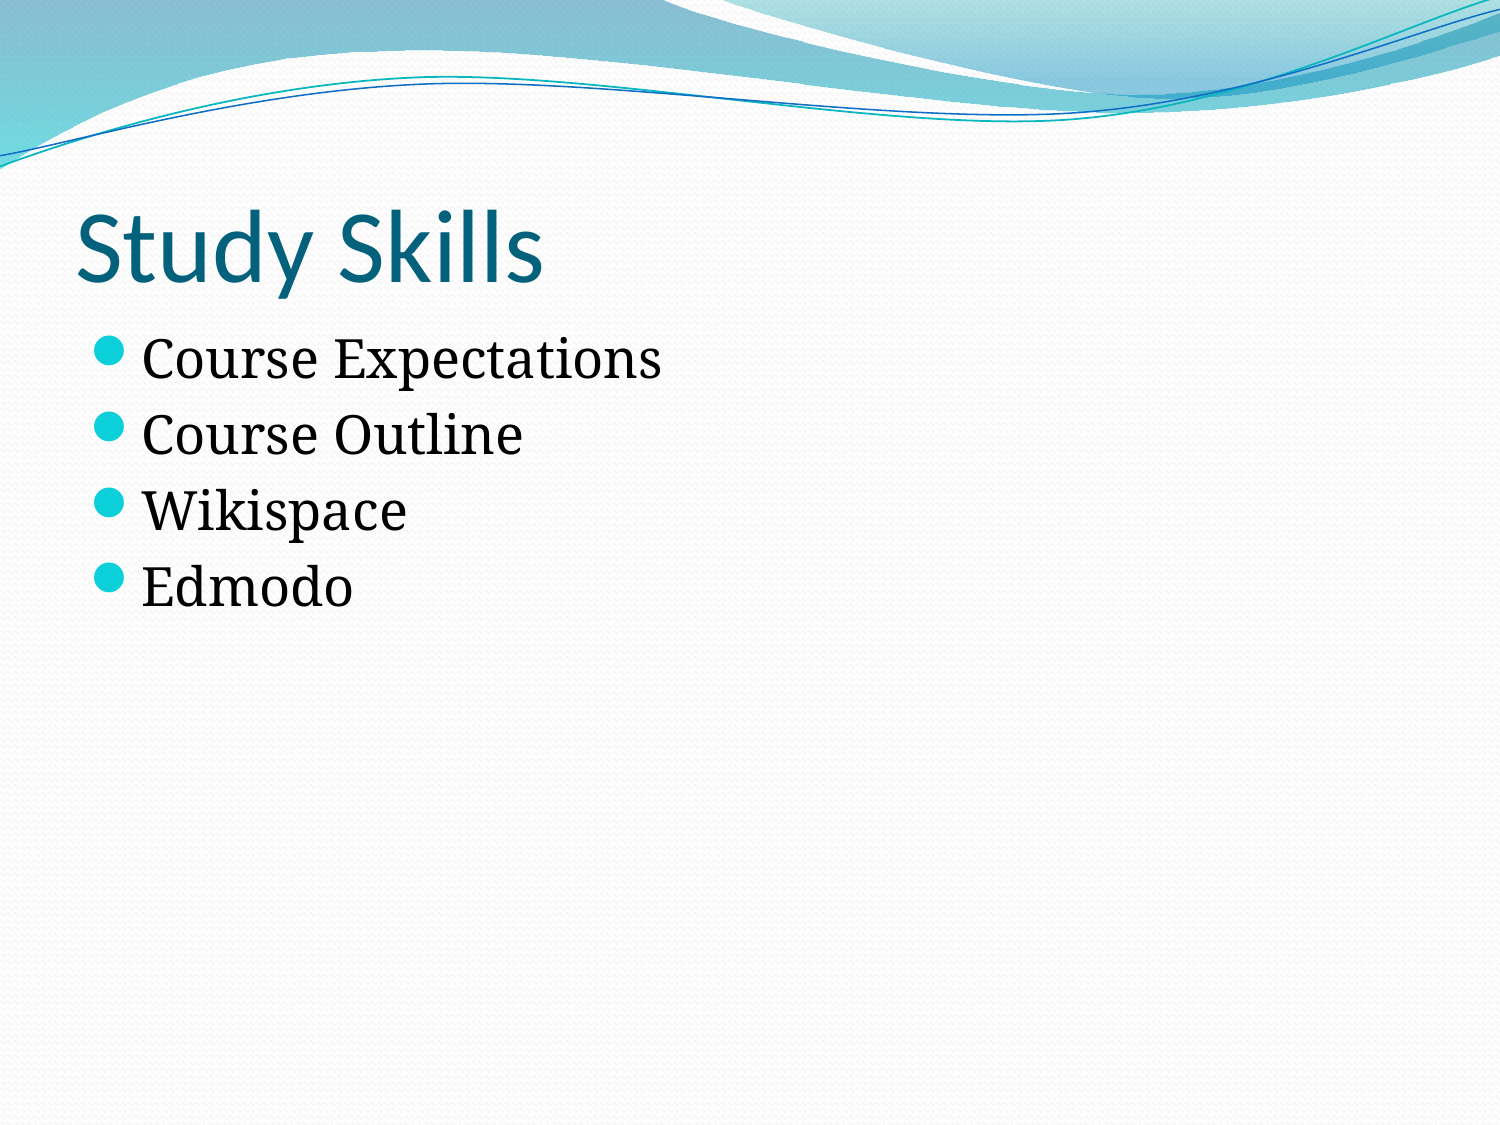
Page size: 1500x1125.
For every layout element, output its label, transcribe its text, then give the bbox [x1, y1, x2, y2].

title Study Skills [75, 115, 1425, 303]
list Course Expectations Course Outline Wikispace Edmodo [75, 317, 1425, 1038]
